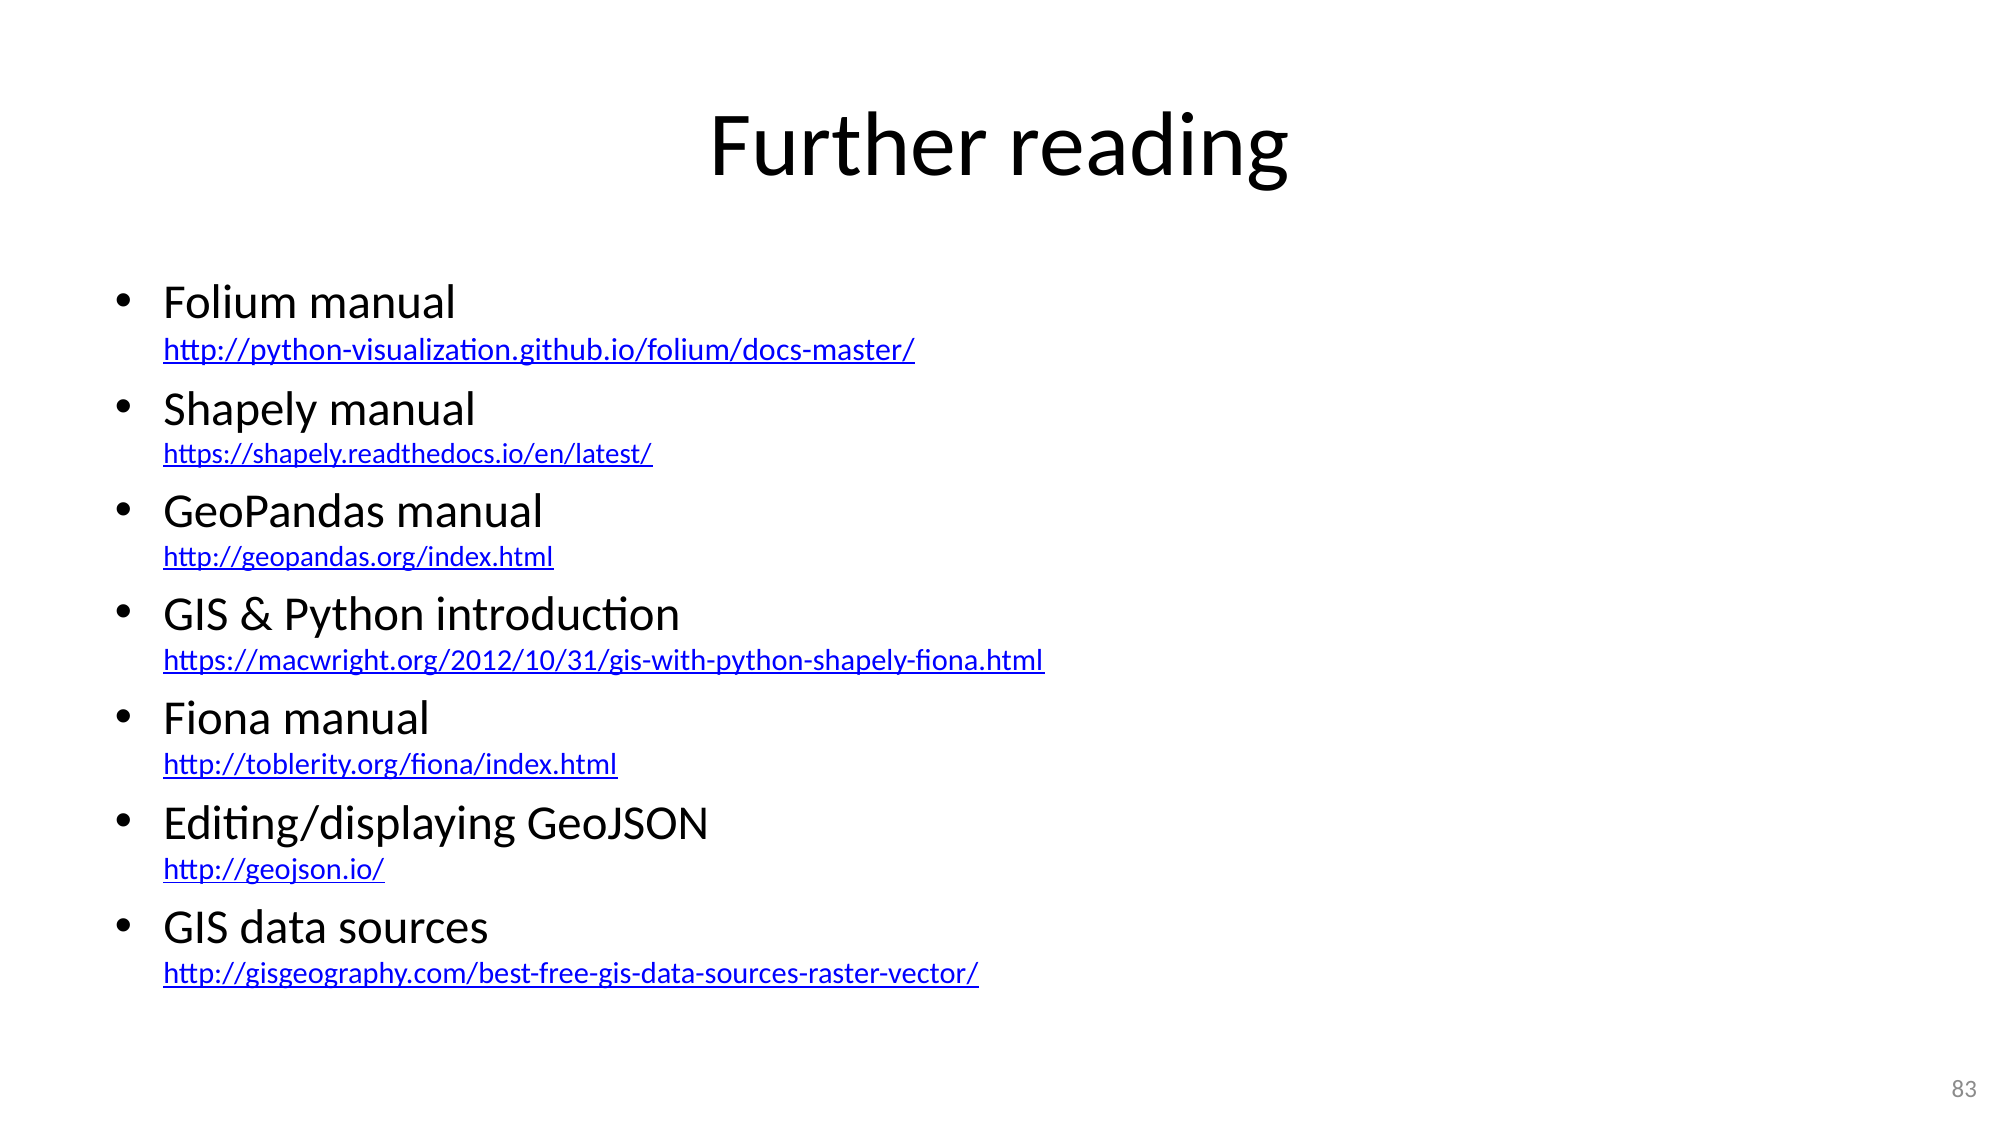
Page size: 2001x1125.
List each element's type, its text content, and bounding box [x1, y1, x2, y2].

title Further reading [99, 45, 1900, 233]
slide_number 83 [1525, 1057, 1993, 1118]
list Folium manual http://python-visualization.github.io/folium/docs-master/ Shapely manual https://shapely.readthedocs.io/en/latest/ GeoPandas manual http://geopandas.org/index.html GIS & Python introduction https://macwright.org/2012/10/31/gis-with-python-shapely-fiona.html Fiona manual http://toblerity.org/fiona/index.html Editing/displaying GeoJSON http://geojson.io/ GIS data sources http://gisgeography.com/best-free-gis-data-sources-raster-vector/ [99, 262, 1900, 1005]
